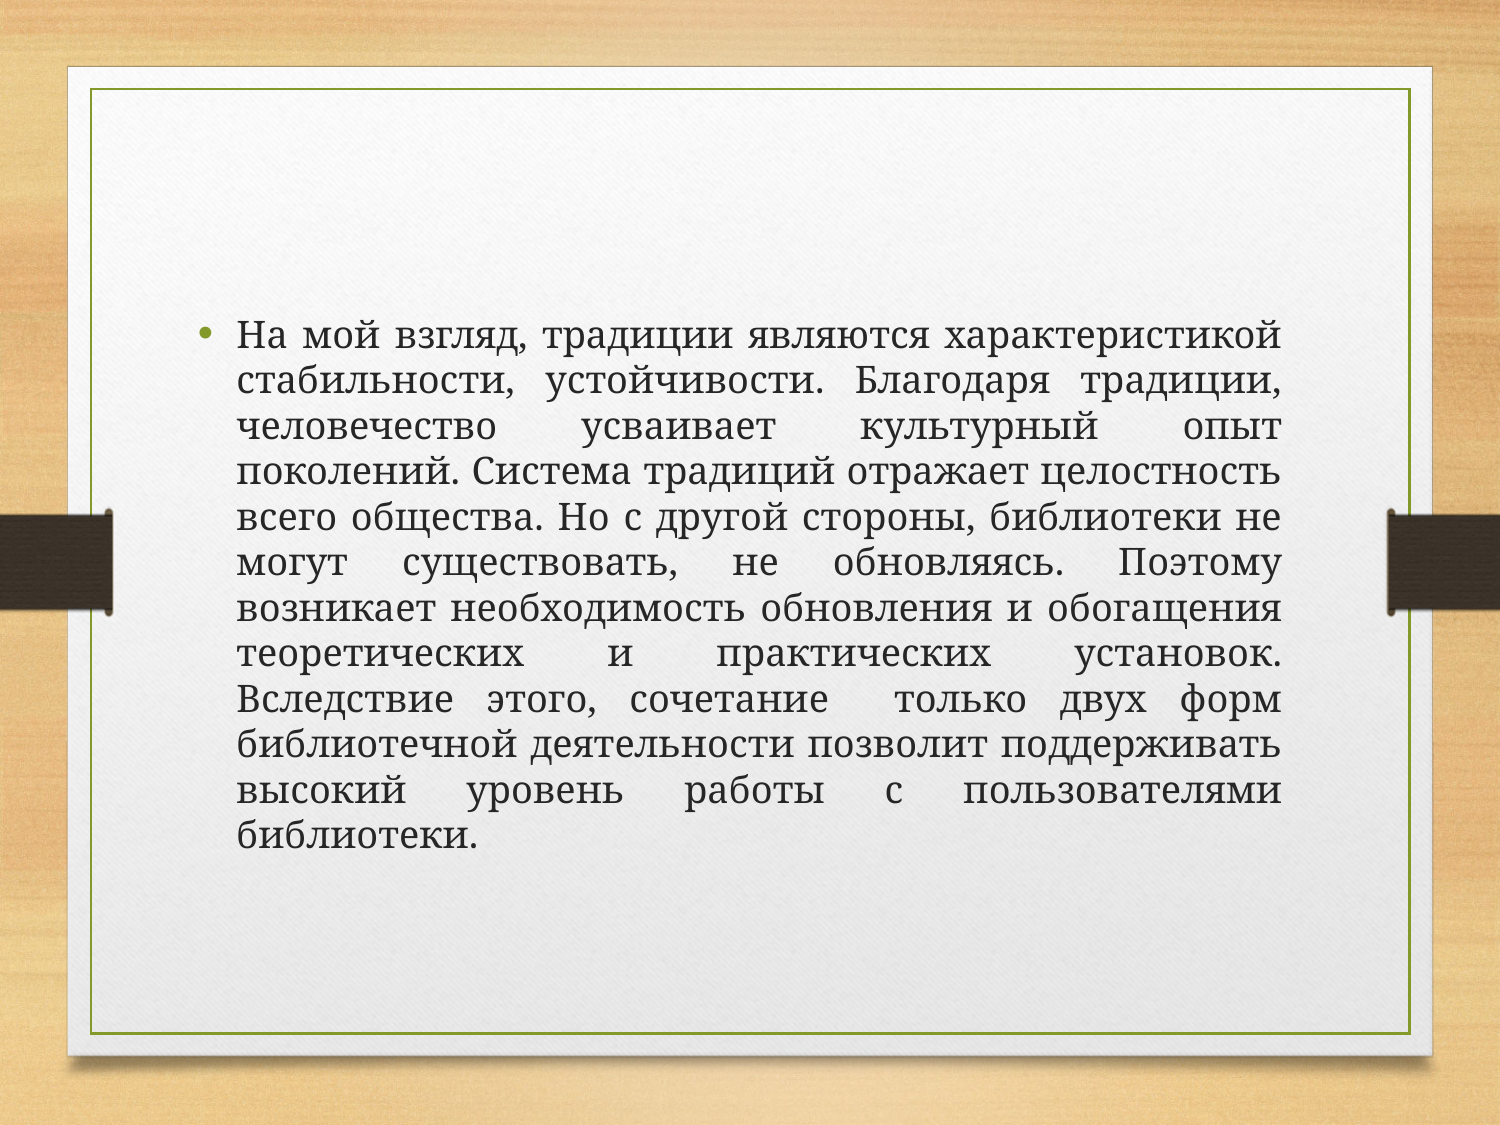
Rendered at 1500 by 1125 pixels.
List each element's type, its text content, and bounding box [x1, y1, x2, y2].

list На мой взгляд, традиции являются характеристикой стабильности, устойчивости. Благодаря традиции, человечество усваивает культурный опыт поколений. Система традиций отражает целостность всего общества. Но с другой стороны, библиотеки не могут существовать, не обновляясь. Поэтому возникает необходимость обновления и обогащения теоретических и практических установок. Вследствие этого, сочетание только двух форм библиотечной деятельности позволит поддерживать высокий уровень работы с пользователями библиотеки. [183, 302, 1299, 868]
picture [0, 0, 1500, 1125]
